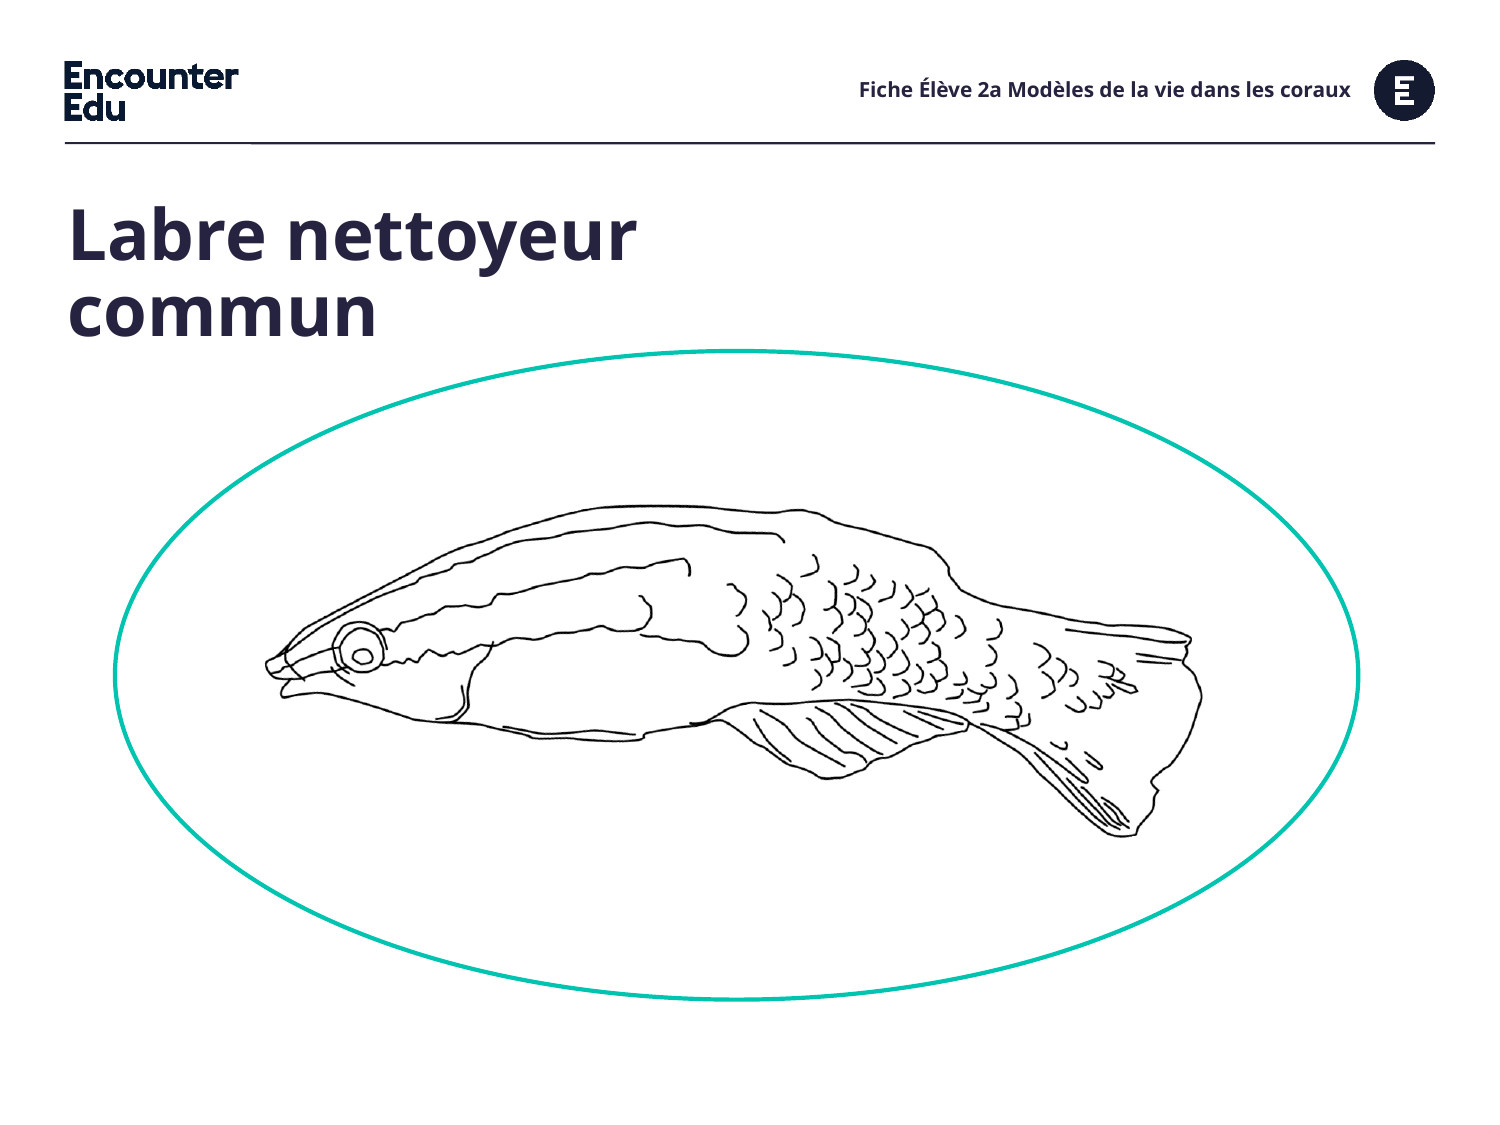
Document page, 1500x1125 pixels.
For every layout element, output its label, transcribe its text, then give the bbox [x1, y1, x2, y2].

picture [60, 59, 243, 122]
picture [279, 482, 1195, 911]
picture [315, 915, 464, 993]
title Fiche Élève 2a Modèles de la vie dans les coraux [749, 67, 1359, 114]
list Labre nettoyeur commun [59, 191, 953, 394]
picture [1095, 399, 1151, 433]
text_box [114, 371, 1359, 895]
picture [1372, 58, 1436, 122]
text_box [309, 911, 1164, 1000]
